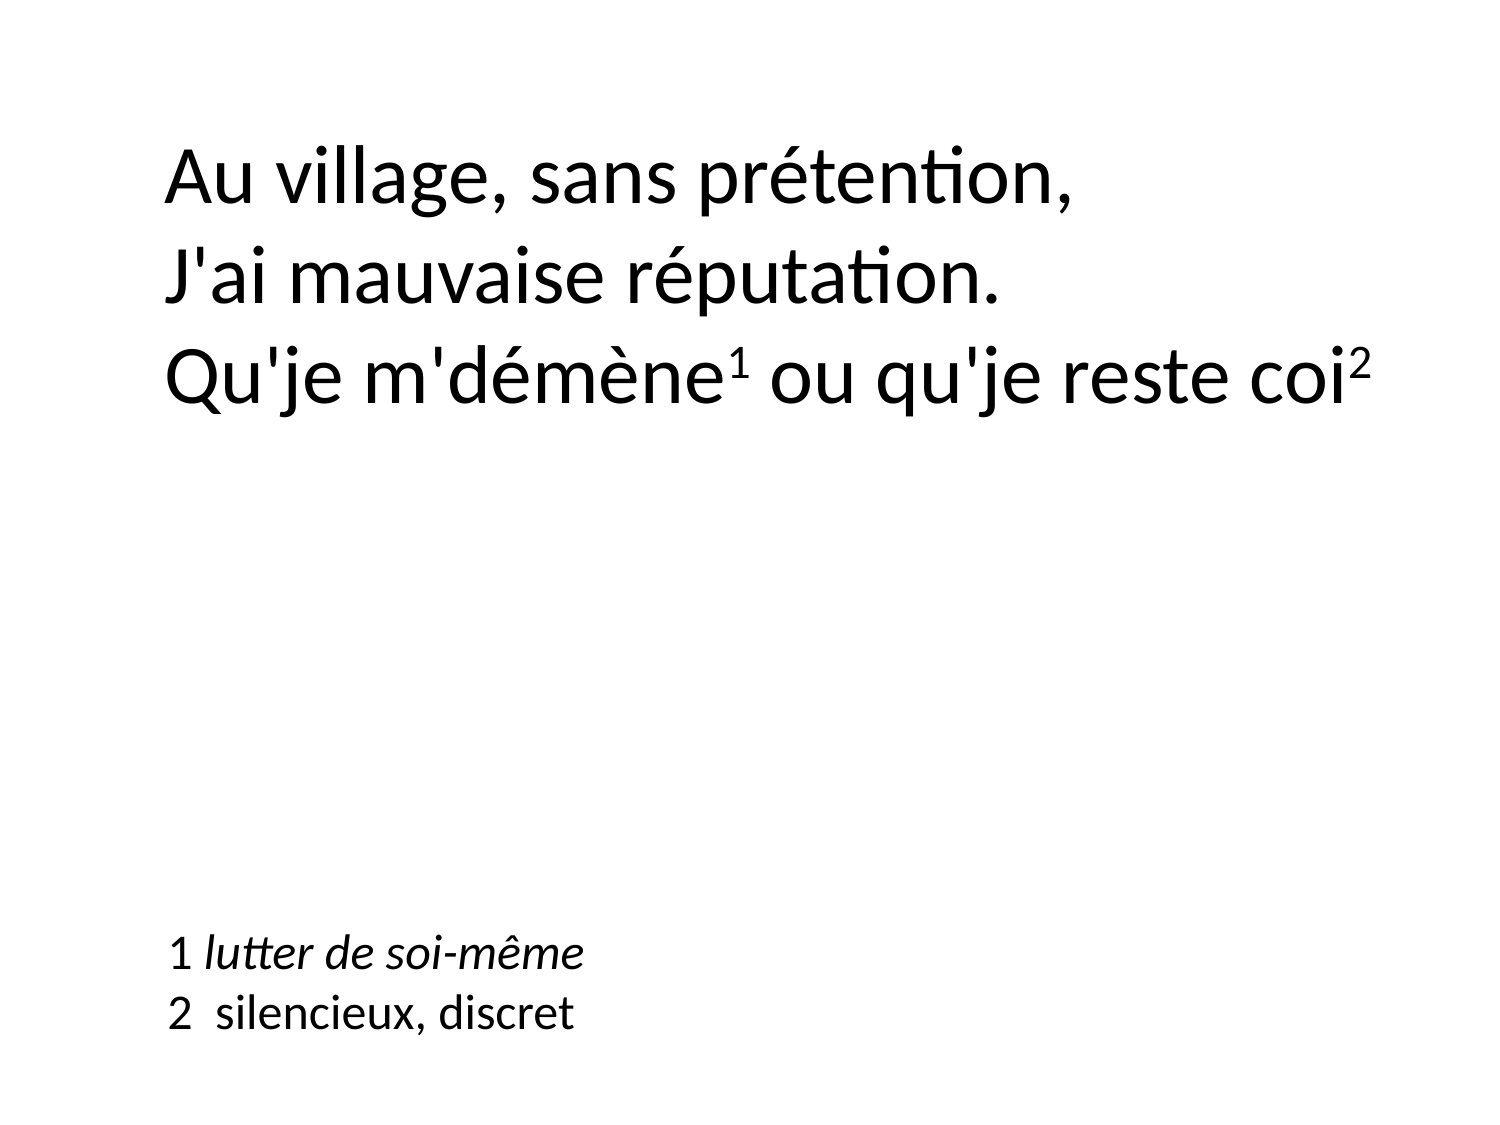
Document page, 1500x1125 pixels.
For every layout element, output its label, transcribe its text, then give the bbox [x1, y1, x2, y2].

text_box Au village, sans prétention, J'ai mauvaise réputation. Qu'je m'démène1 ou qu'je reste coi2 [149, 112, 1500, 528]
text_box 1 lutter de soi-même 2 silencieux, discret [152, 912, 612, 1048]
